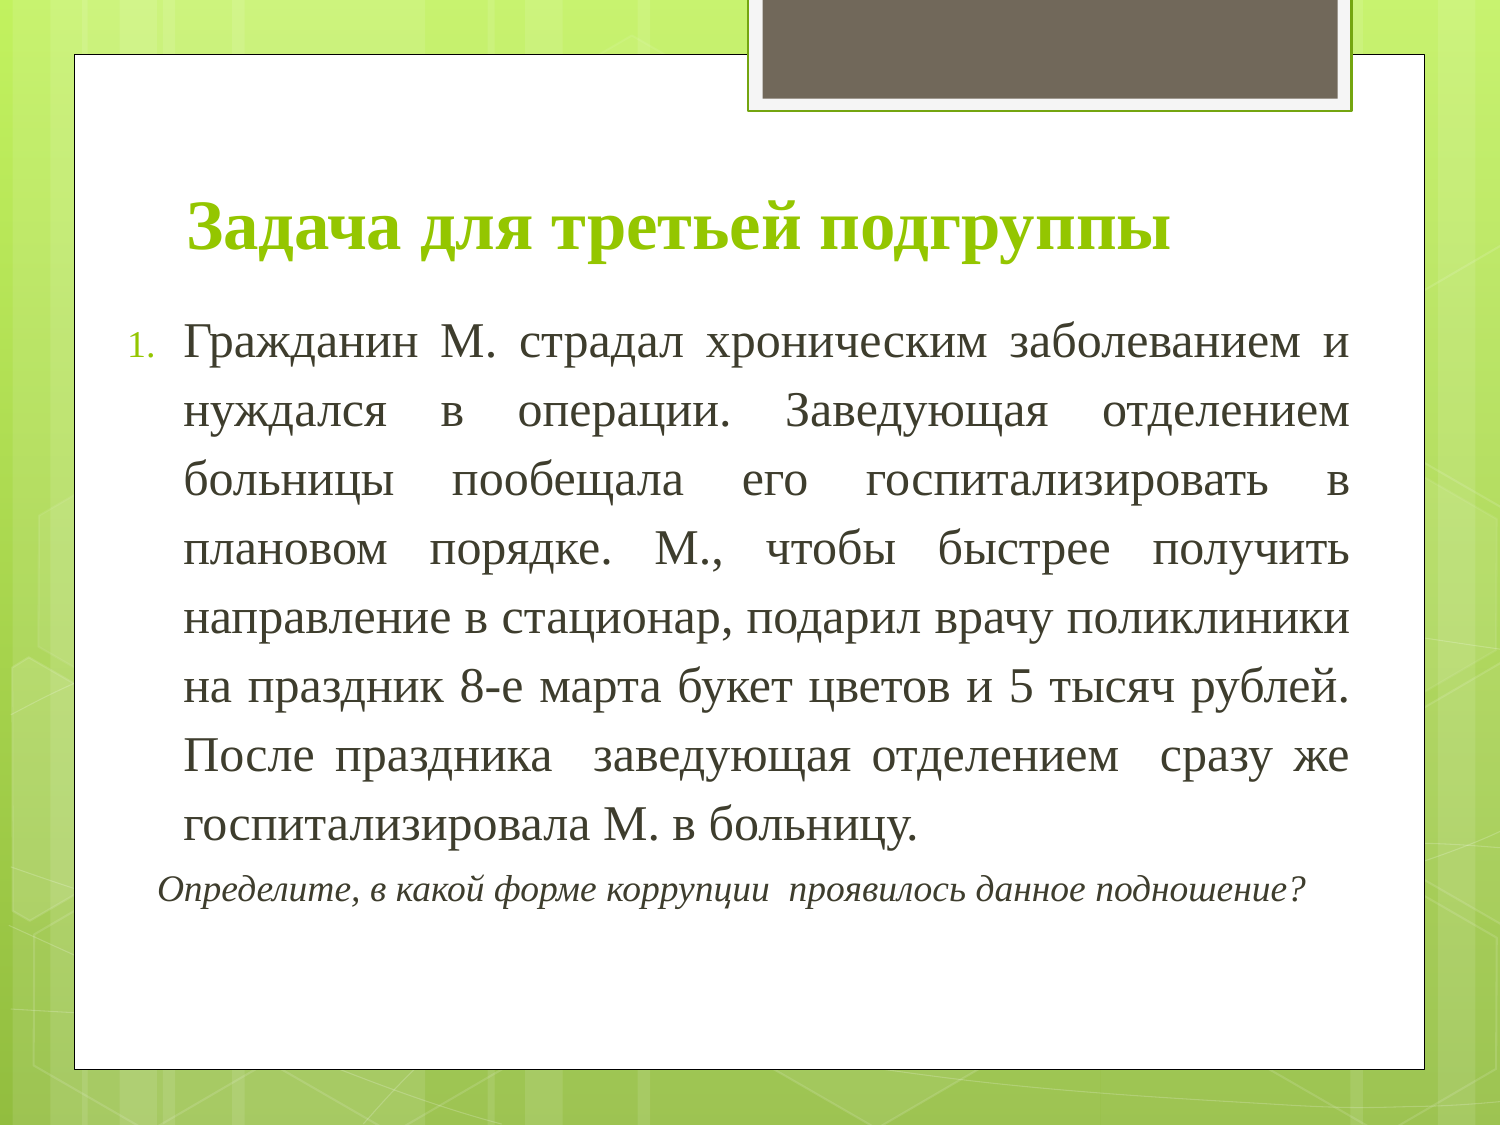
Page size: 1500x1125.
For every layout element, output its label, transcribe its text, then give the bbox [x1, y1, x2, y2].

list Гражданин М. страдал хроническим заболеванием и нуждался в операции. Заведующая отделением больницы пообещала его госпитализировать в плановом порядке. М., чтобы быстрее получить направление в стационар, подарил врачу поликлиники на праздник 8-е марта букет цветов и 5 тысяч рублей. После праздника заведующая отделением сразу же госпитализировала М. в больницу. Определите, в какой форме коррупции проявилось данное подношение? [112, 290, 1366, 1012]
title Задача для третьей подгруппы [171, 168, 1324, 290]
